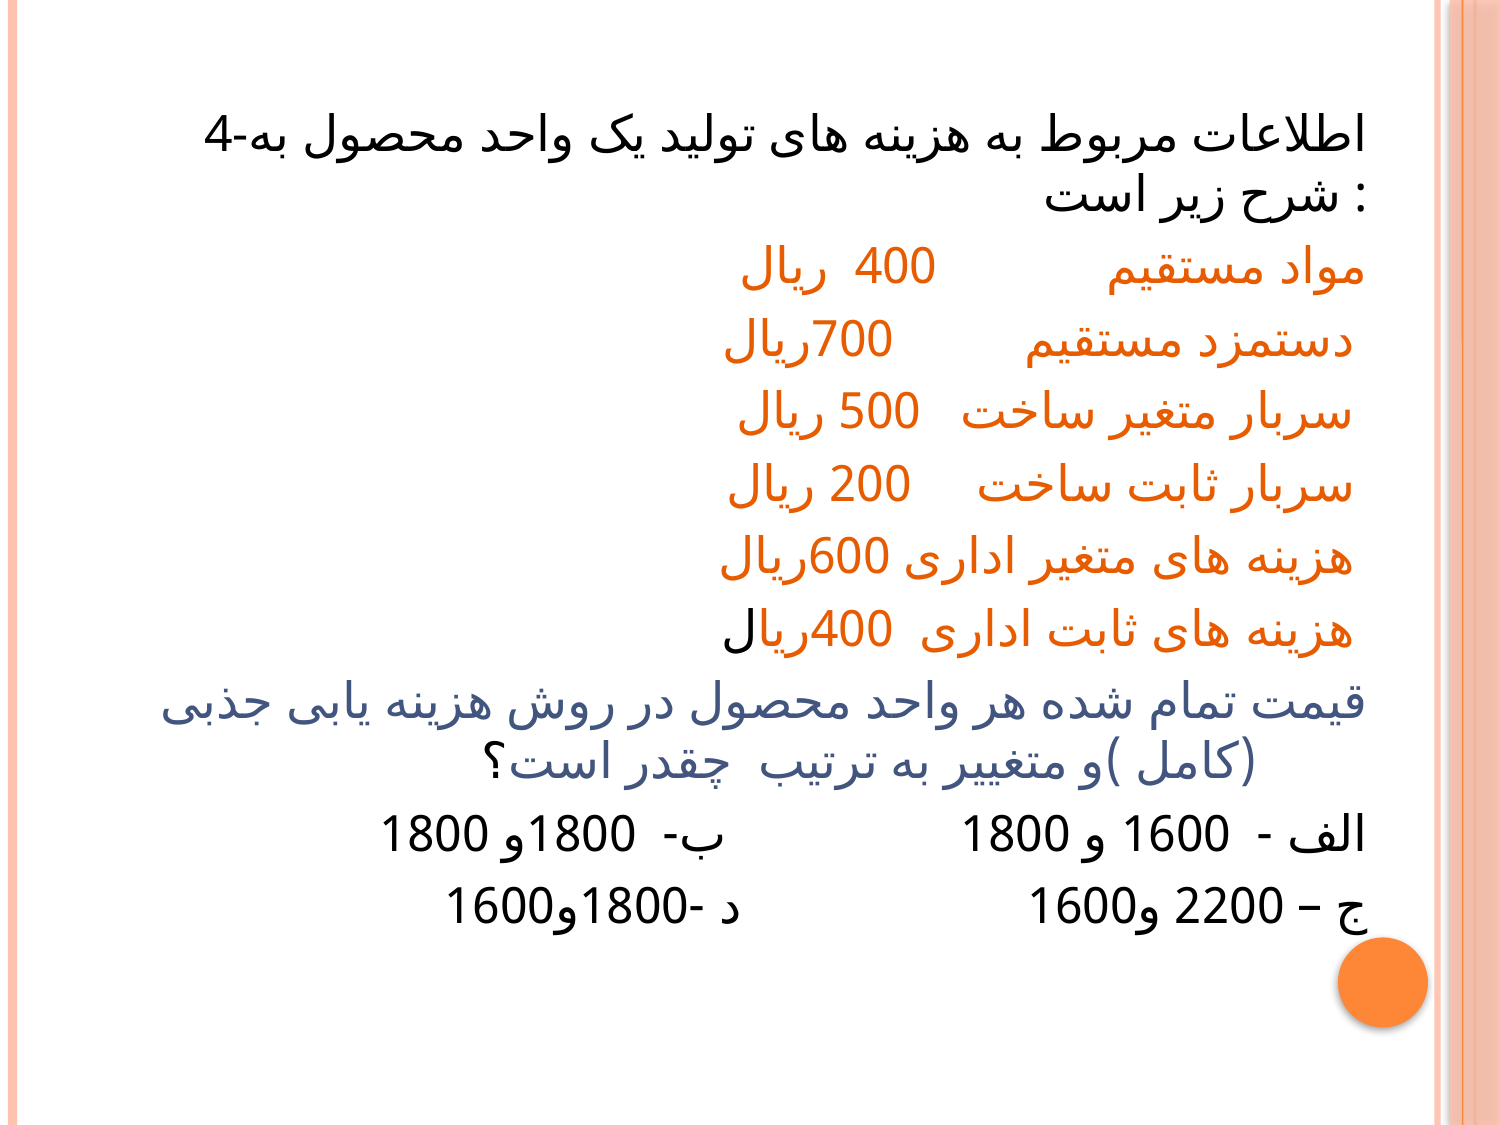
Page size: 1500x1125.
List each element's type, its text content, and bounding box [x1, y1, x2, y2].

list 4-اطلاعات مربوط به هزینه های تولید یک واحد محصول به شرح زیر است : مواد مستقیم 400 ریال دستمزد مستقیم 700ریال سربار متغیر ساخت 500 ریال سربار ثابت ساخت 200 ریال هزینه های متغیر اداری 600ریال هزینه های ثابت اداری 400ریال قیمت تمام شده هر واحد محصول در روش هزینه یابی جذبی (کامل )و متغییر به ترتیب چقدر است؟ الف - 1600 و 1800 ب- 1800و 1800 ج – 2200 و1600 د -1800و1600 [75, 93, 1383, 1062]
